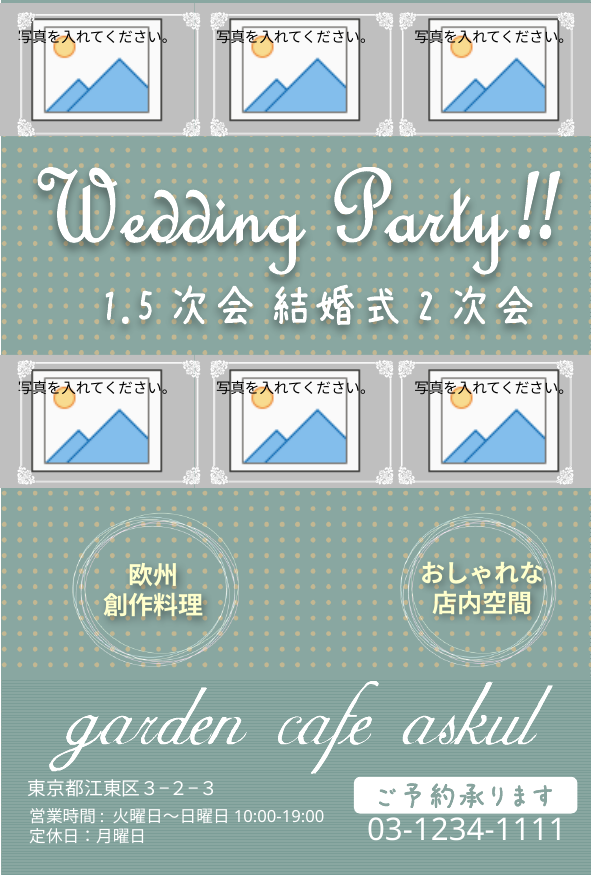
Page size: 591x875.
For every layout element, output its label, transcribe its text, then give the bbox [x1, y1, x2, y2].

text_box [21, 508, 286, 671]
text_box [353, 508, 591, 671]
picture [379, 782, 553, 808]
text_box [352, 775, 579, 814]
text_box 営業時間: 火曜日〜日曜日10:00-19:00 定休日：月曜日 [26, 805, 360, 846]
picture [49, 681, 554, 774]
text_box [1, 676, 591, 875]
picture [0, 0, 591, 676]
text_box 03-1234-1111 [360, 805, 575, 851]
text_box 東京都江東区３−２−３ [25, 776, 333, 800]
